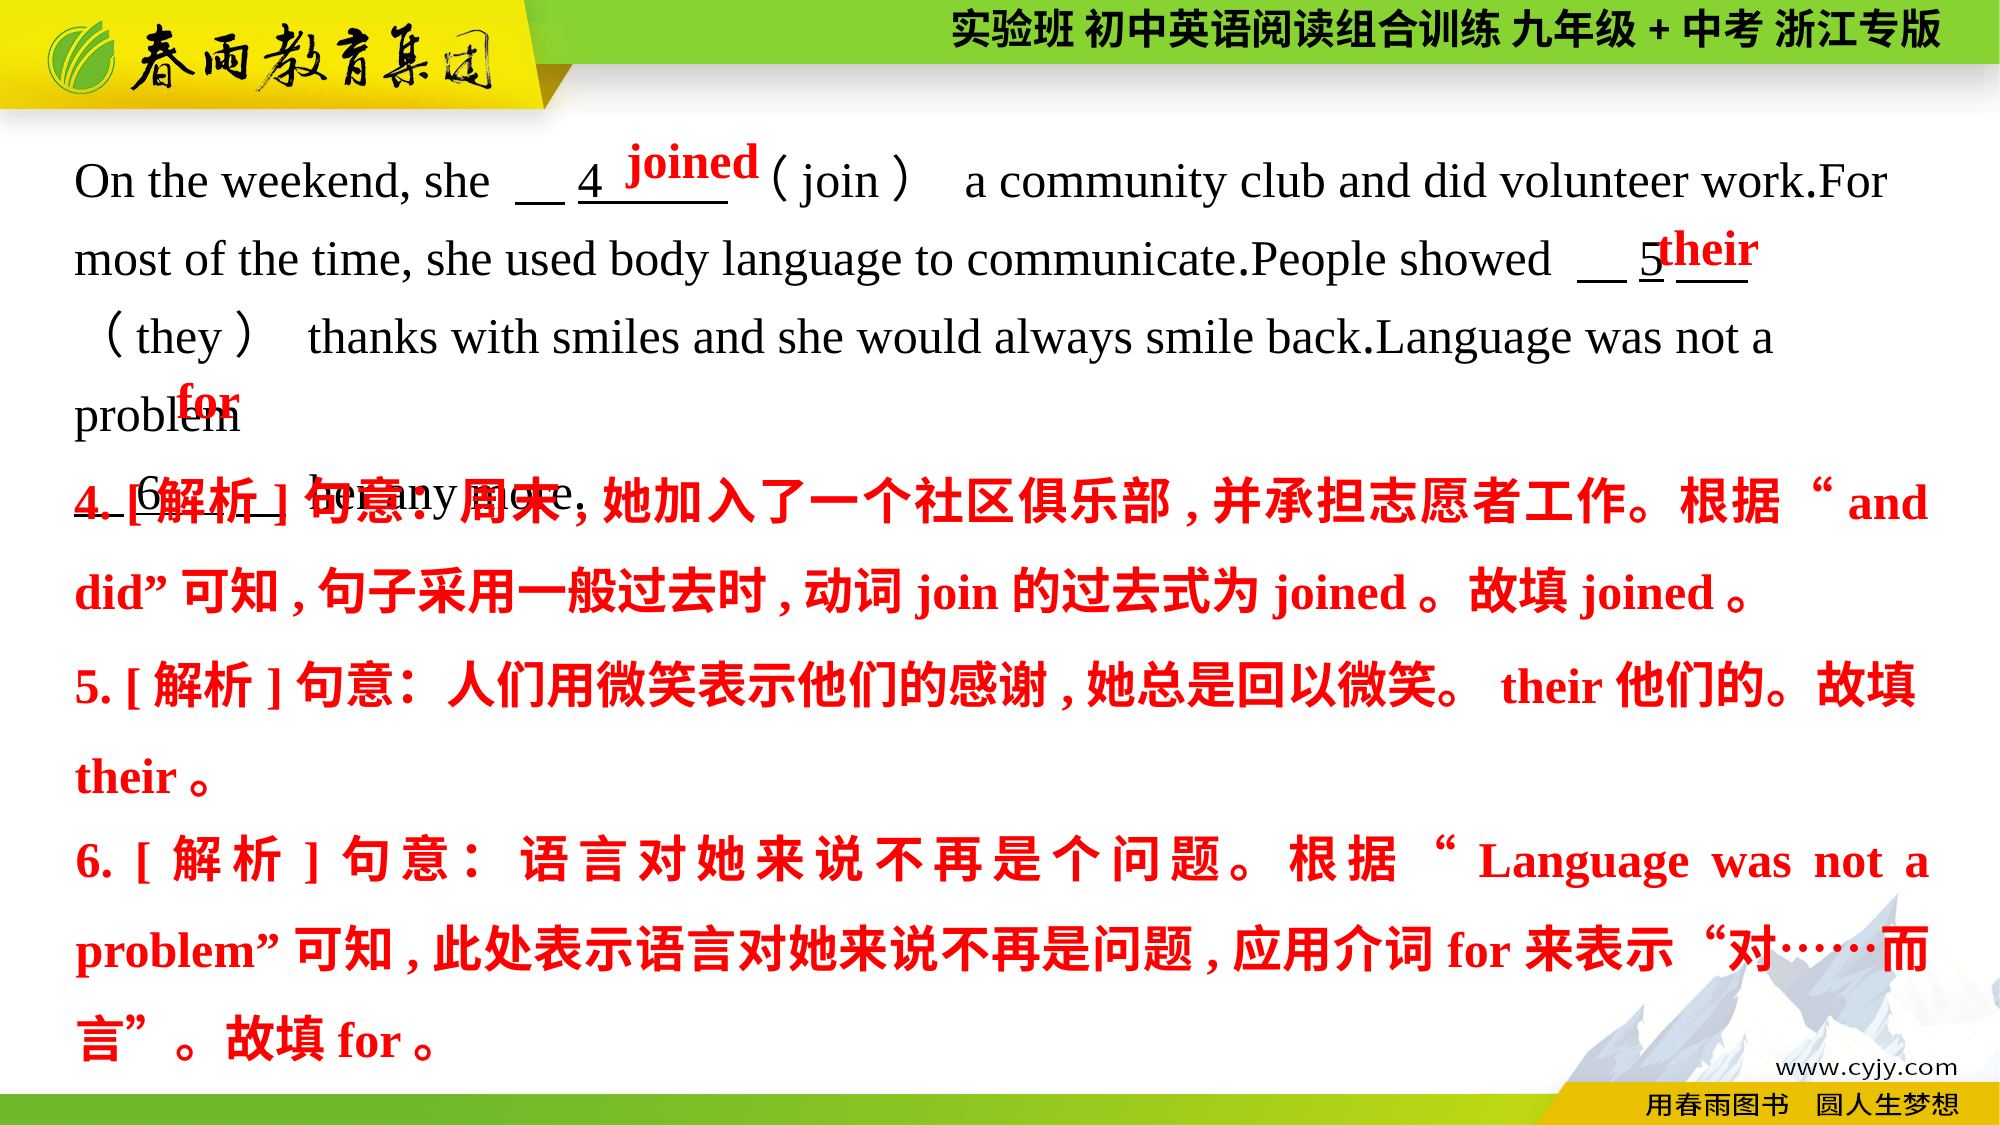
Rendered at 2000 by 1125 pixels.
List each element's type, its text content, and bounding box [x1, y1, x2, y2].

text_box their [1641, 207, 1775, 283]
picture [0, 0, 2000, 1125]
text_box 6. [解析]句意：语言对她来说不再是个问题。根据“Language was not a problem”可知,此处表示语言对她来说不再是问题,应用介词for来表示“对……而言”。故填for。 [60, 790, 1945, 1076]
list On the weekend, she 4 （join） a community club and did volunteer work.For most of the time, she used body language to communicate.People showed 5 （they） thanks with smiles and she would always smile back.Language was not a problem 6 her any more. [59, 122, 1944, 432]
text_box 4. [解析]句意：周末,她加入了一个社区俱乐部,并承担志愿者工作。根据“and did”可知,句子采用一般过去时,动词join的过去式为joined。故填joined。 [59, 432, 1944, 616]
text_box joined [611, 121, 775, 196]
text_box 5. [解析]句意：人们用微笑表示他们的感谢,她总是回以微笑。their他们的。故填their。 [59, 616, 1944, 812]
text_box for [161, 361, 256, 437]
